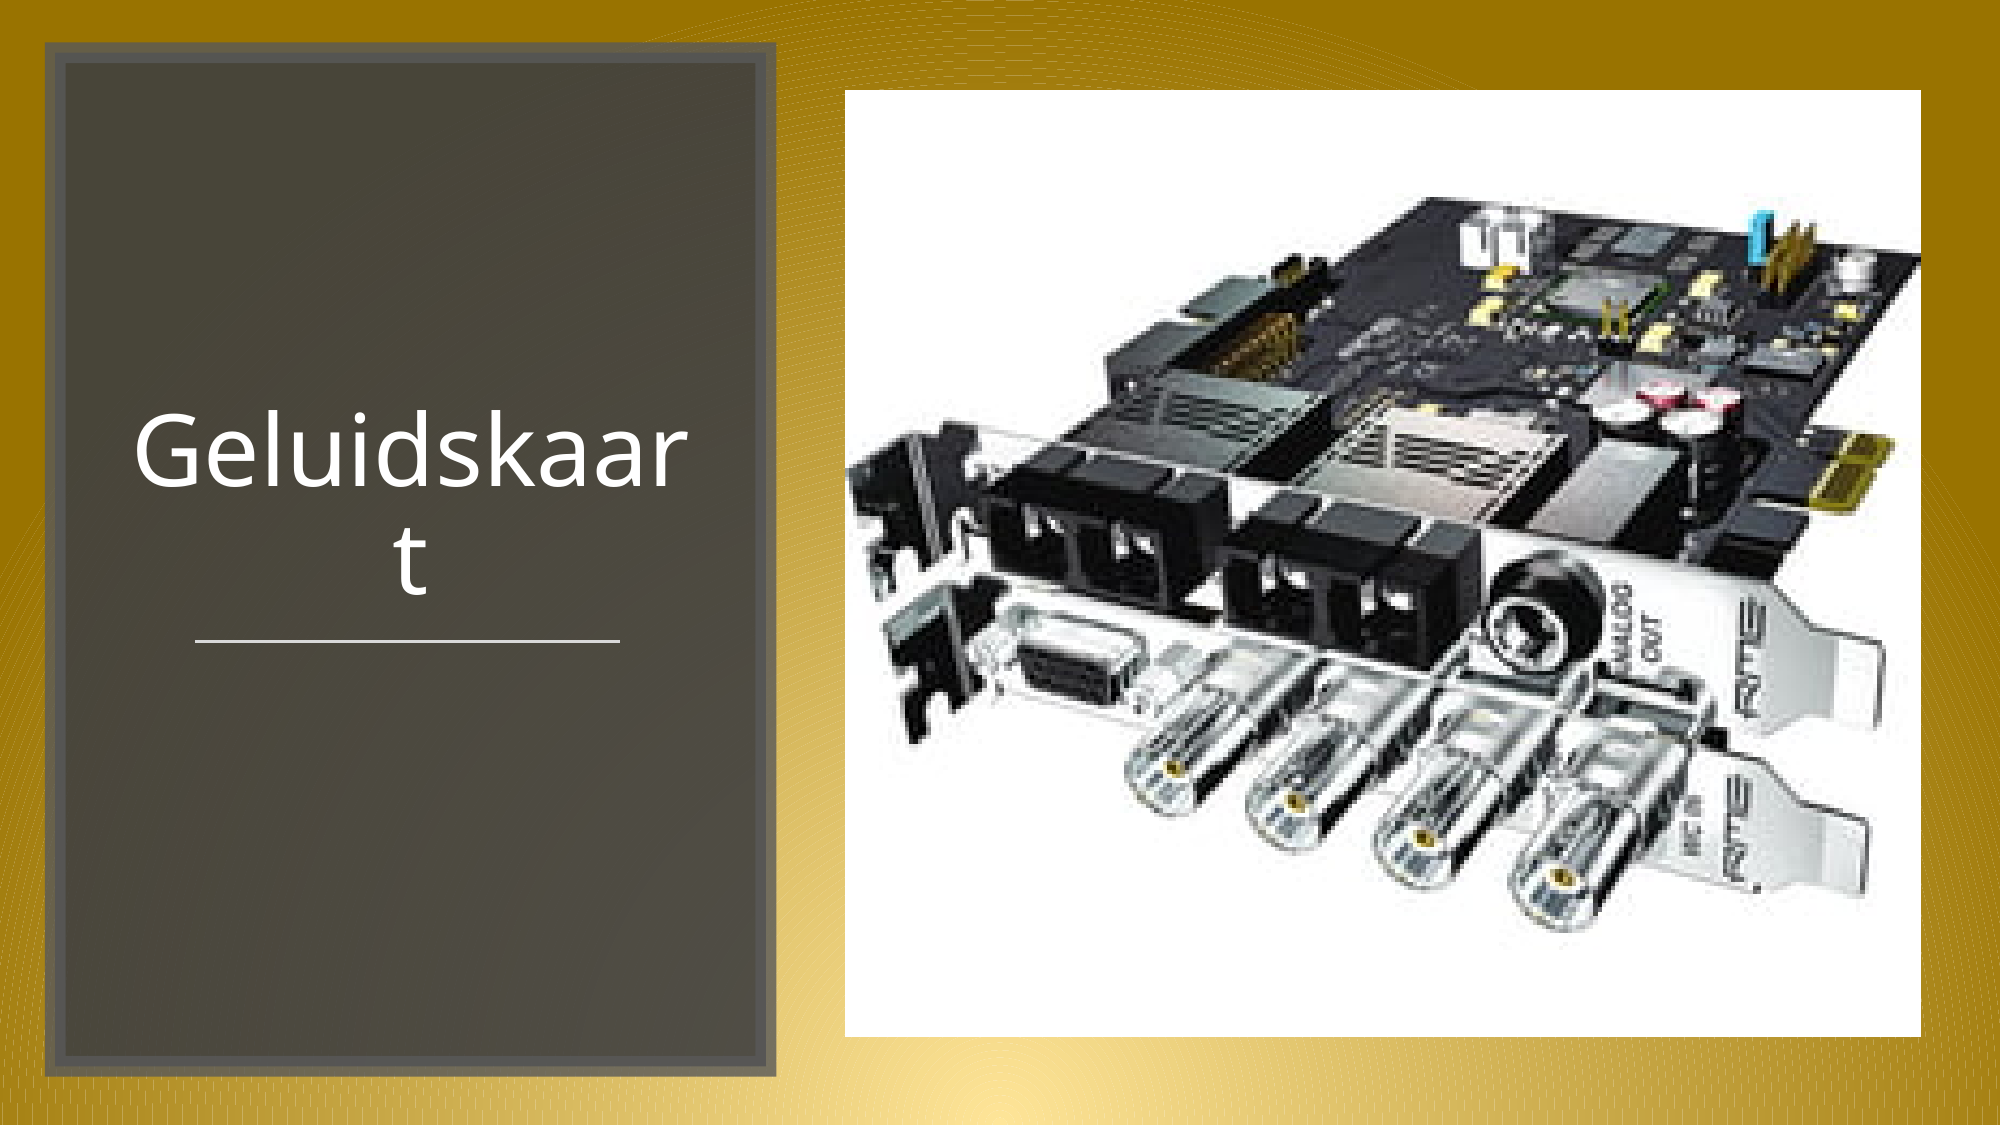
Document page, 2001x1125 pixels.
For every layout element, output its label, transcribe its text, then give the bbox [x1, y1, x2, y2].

title Geluidskaart [110, 149, 711, 624]
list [845, 90, 1921, 1037]
text_box [54, 52, 767, 1067]
